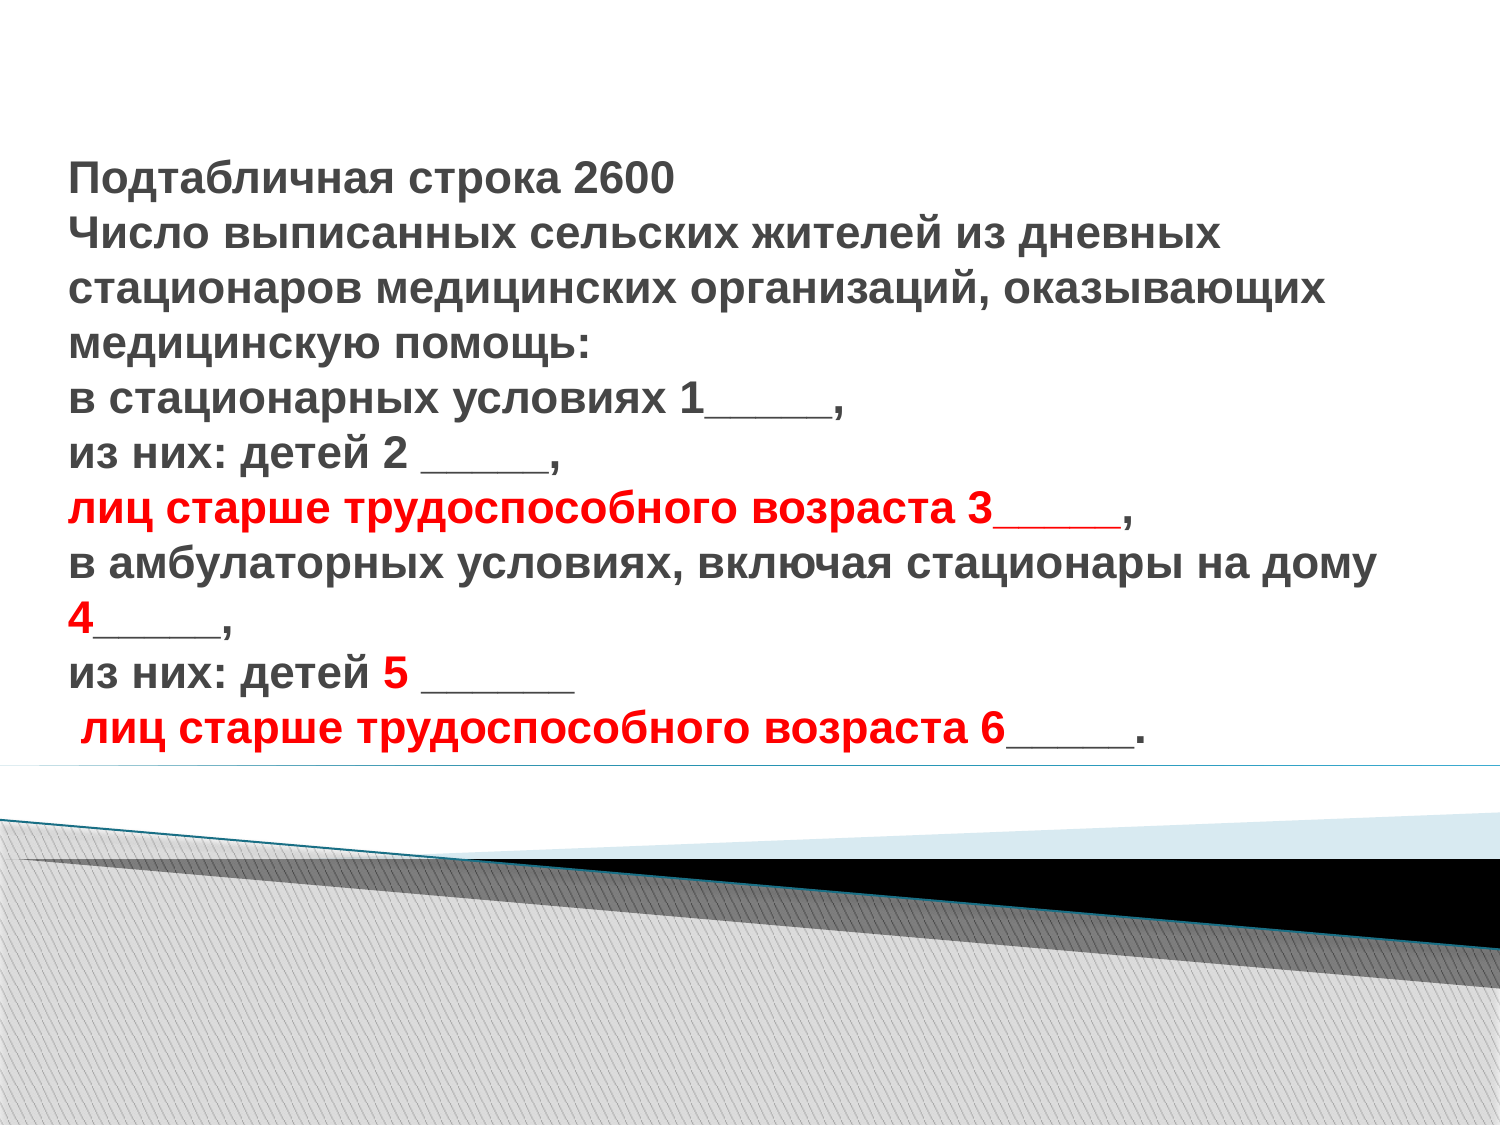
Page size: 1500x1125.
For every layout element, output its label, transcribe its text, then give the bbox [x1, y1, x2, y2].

picture [5, 859, 53, 863]
title Подтабличная строка 2600 Число выписанных сельских жителей из дневных стационаров медицинских организаций, оказывающих медицинскую помощь: в стационарных условиях 1_____, из них: детей 2 _____, лиц старше трудоспособного возраста 3_____, в амбулаторных условиях, включая стационары на дому 4_____, из них: детей 5 ______ лиц старше трудоспособного возраста 6_____. [53, 30, 1400, 870]
picture [141, 870, 1500, 989]
